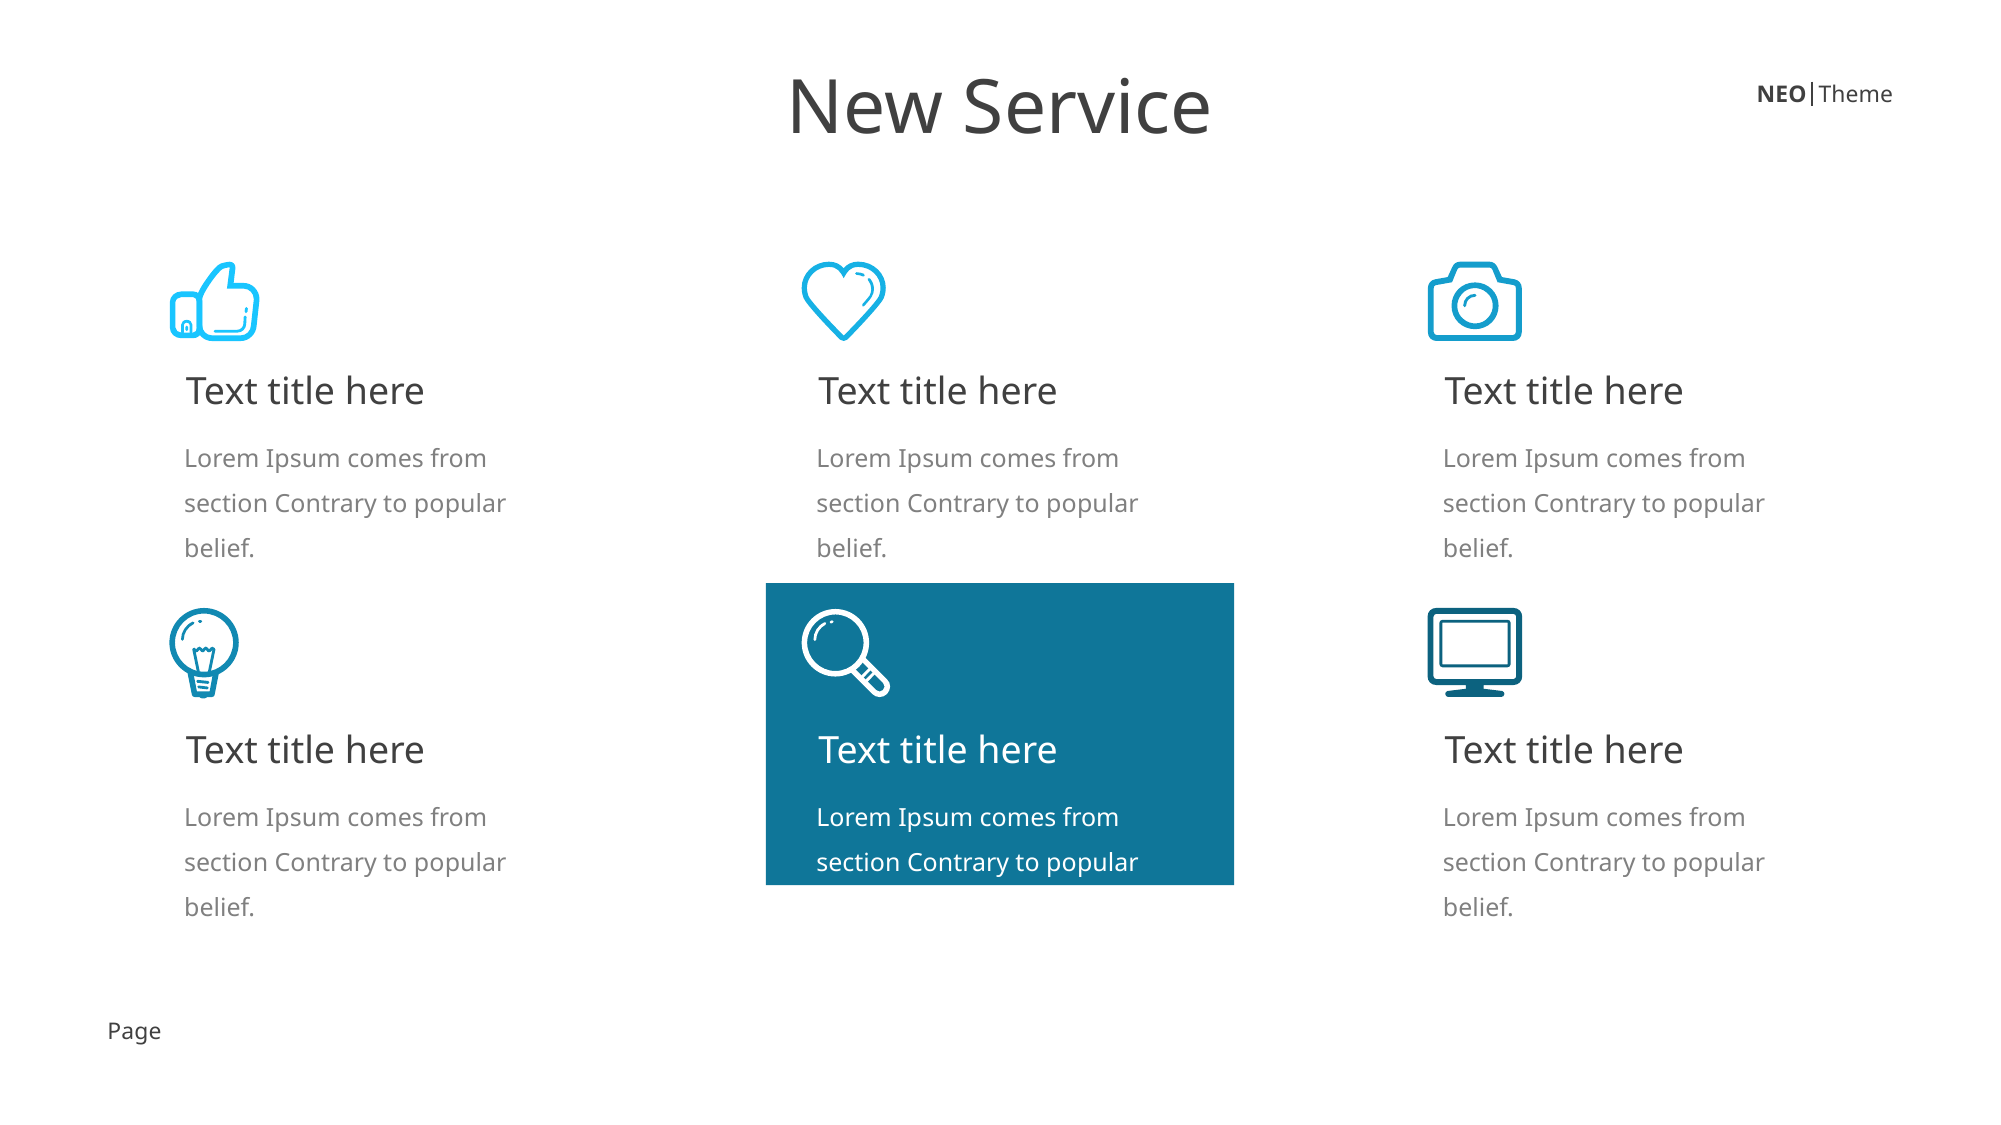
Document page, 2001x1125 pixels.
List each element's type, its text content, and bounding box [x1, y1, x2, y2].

text_box Text title here [1429, 359, 1700, 420]
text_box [801, 609, 891, 698]
text_box Text title here [171, 718, 441, 779]
text_box Text title here [171, 359, 441, 420]
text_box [1427, 261, 1522, 341]
text_box New Service [771, 51, 1228, 156]
text_box Text title here [803, 359, 1073, 420]
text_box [801, 261, 886, 341]
text_box Text title here [1429, 718, 1700, 779]
text_box Lorem Ipsum comes from section Contrary to popular belief. [1428, 778, 1831, 929]
text_box Lorem Ipsum comes from section Contrary to popular belief. [169, 778, 572, 929]
text_box Lorem Ipsum comes from section Contrary to popular belief. [801, 420, 1205, 570]
text_box Lorem Ipsum comes from section Contrary to popular belief. [169, 420, 572, 570]
text_box Lorem Ipsum comes from section Contrary to popular belief. [1428, 420, 1831, 570]
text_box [1427, 607, 1523, 697]
text_box Lorem Ipsum comes from section Contrary to popular belief. [801, 778, 1205, 929]
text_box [169, 607, 239, 699]
text_box [765, 582, 1235, 886]
text_box Text title here [803, 718, 1073, 779]
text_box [169, 261, 260, 342]
